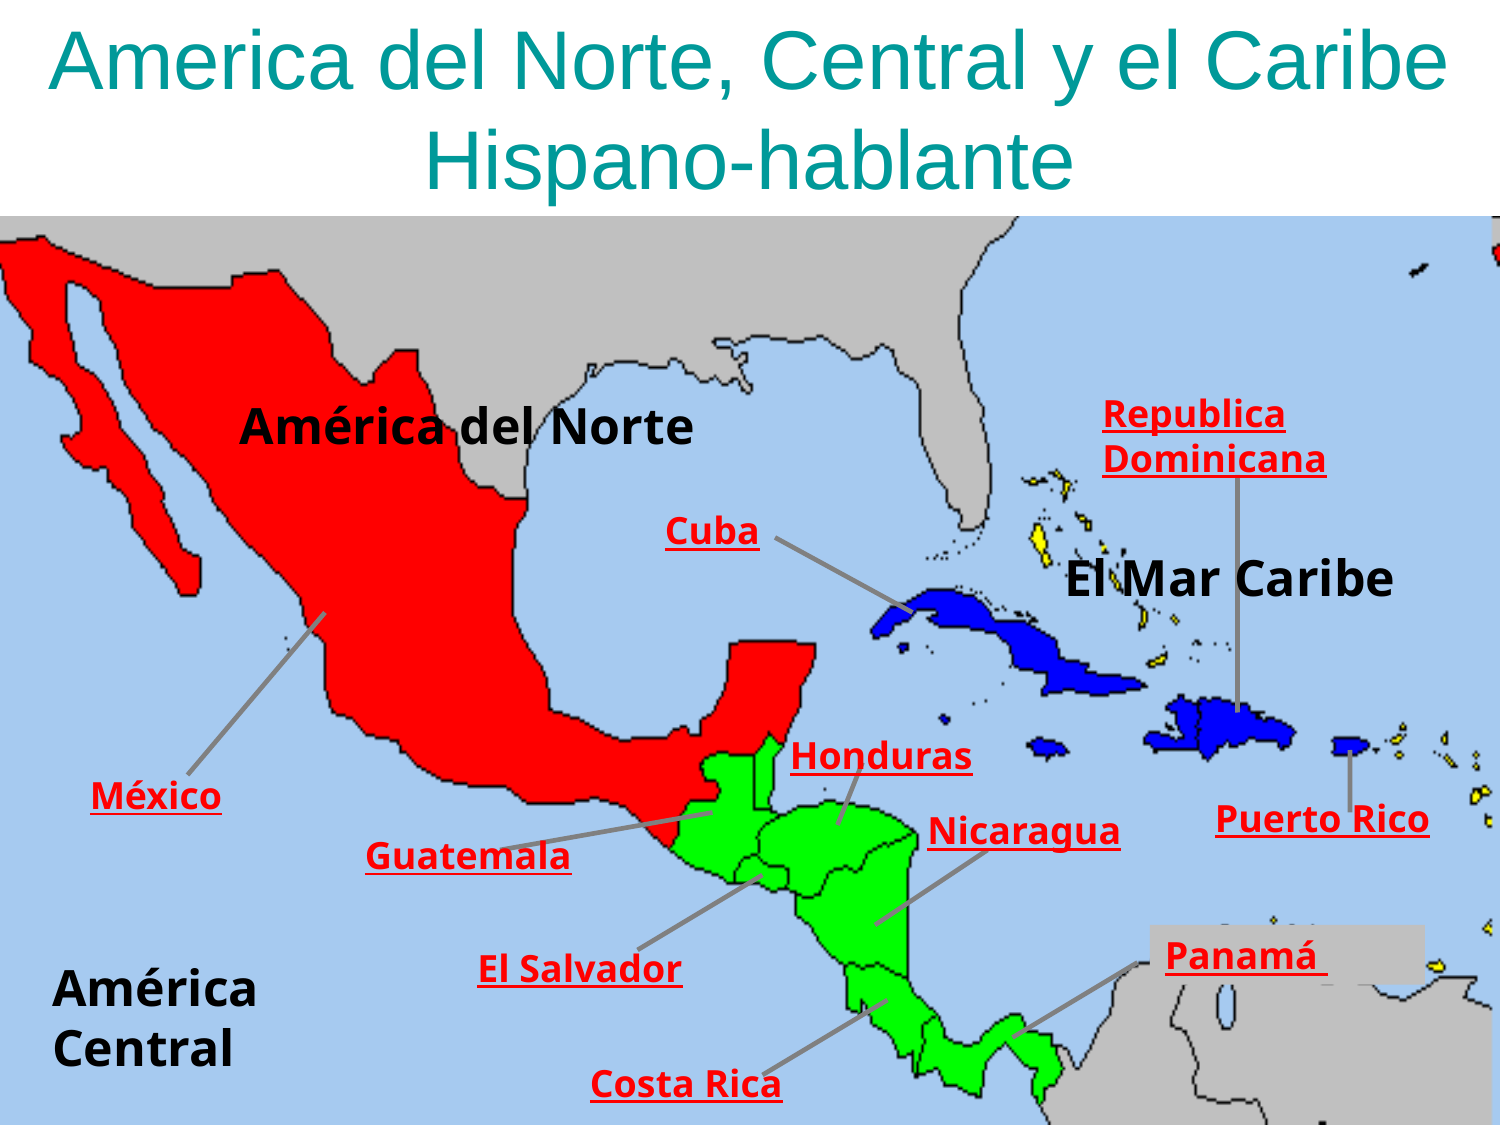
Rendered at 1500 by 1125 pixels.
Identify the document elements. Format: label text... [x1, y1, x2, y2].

title America del Norte, Central y el Caribe Hispano-hablante [0, 12, 1500, 200]
picture [0, 216, 1500, 1125]
